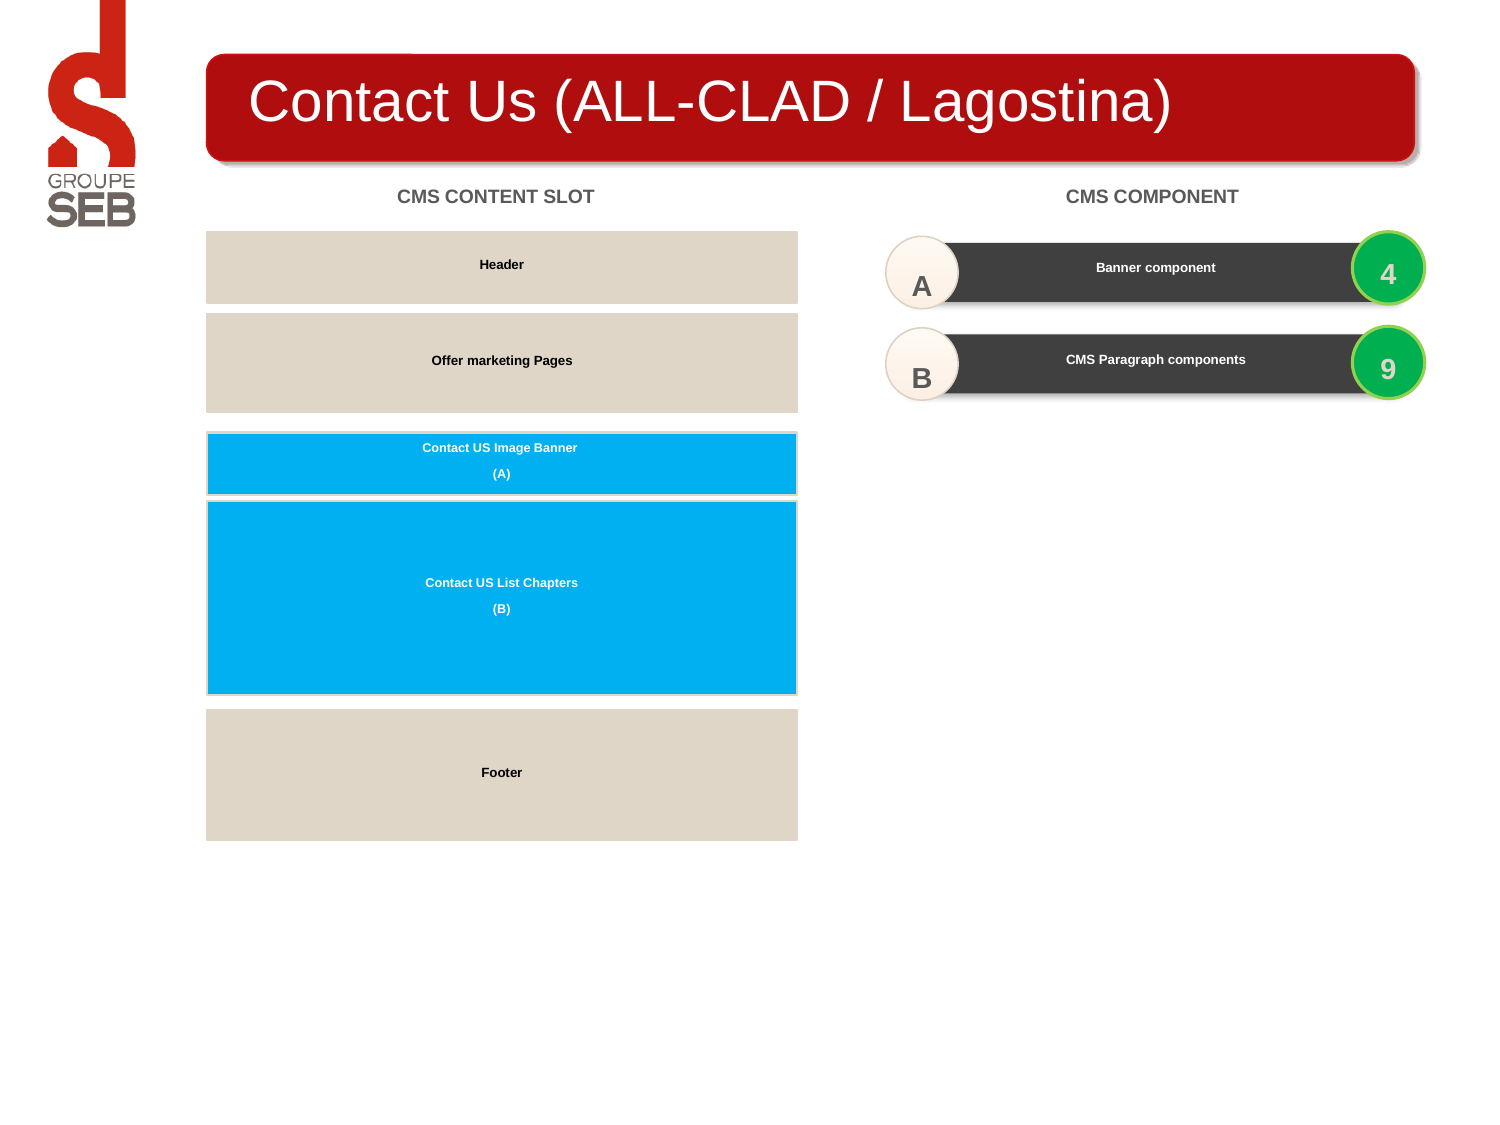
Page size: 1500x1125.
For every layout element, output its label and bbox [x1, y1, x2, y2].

text_box [885, 230, 1426, 309]
text_box [981, 172, 1324, 228]
text_box [204, 499, 799, 697]
text_box [204, 230, 799, 305]
title [234, 56, 1400, 149]
text_box [205, 312, 799, 414]
text_box [204, 430, 799, 497]
text_box [885, 325, 1426, 401]
text_box [218, 172, 774, 228]
picture [0, 0, 182, 266]
text_box [204, 708, 799, 842]
